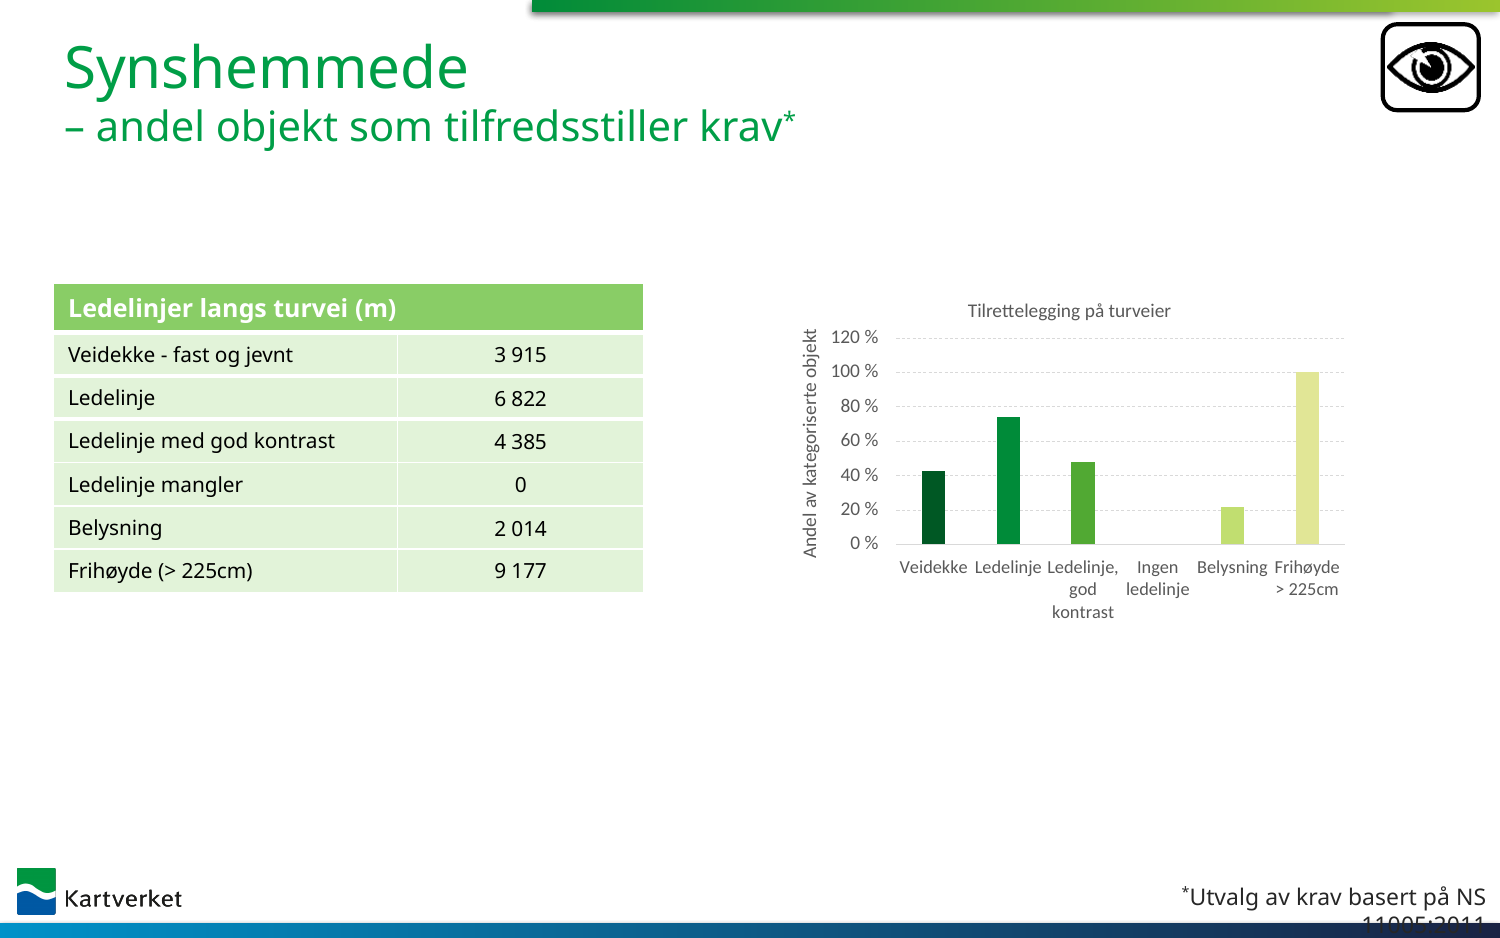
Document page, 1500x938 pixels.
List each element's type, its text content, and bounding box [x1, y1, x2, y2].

table_cell 6 822 [398, 378, 643, 417]
text_box *Utvalg av krav basert på NS 11005:2011 [1068, 873, 1500, 938]
table_cell 3 915 [398, 335, 643, 374]
table_cell 2 014 [398, 507, 643, 548]
table_cell Belysning [54, 507, 397, 548]
table_cell Ledelinje med god kontrast [54, 421, 397, 462]
table_cell 4 385 [398, 421, 643, 462]
table_cell Ledelinje [54, 378, 397, 417]
picture [791, 291, 1348, 630]
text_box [1382, 24, 1480, 111]
table_cell 9 177 [398, 550, 643, 592]
table_header Ledelinjer langs turvei (m) [54, 284, 643, 330]
table_cell Veidekke - fast og jevnt [54, 335, 397, 374]
text_box Synshemmede – andel objekt som tilfredsstiller krav* [49, 24, 1431, 158]
table_cell Ledelinje mangler [54, 463, 397, 505]
table_cell 0 [398, 463, 643, 505]
table_cell Frihøyde (> 225cm) [54, 550, 397, 592]
